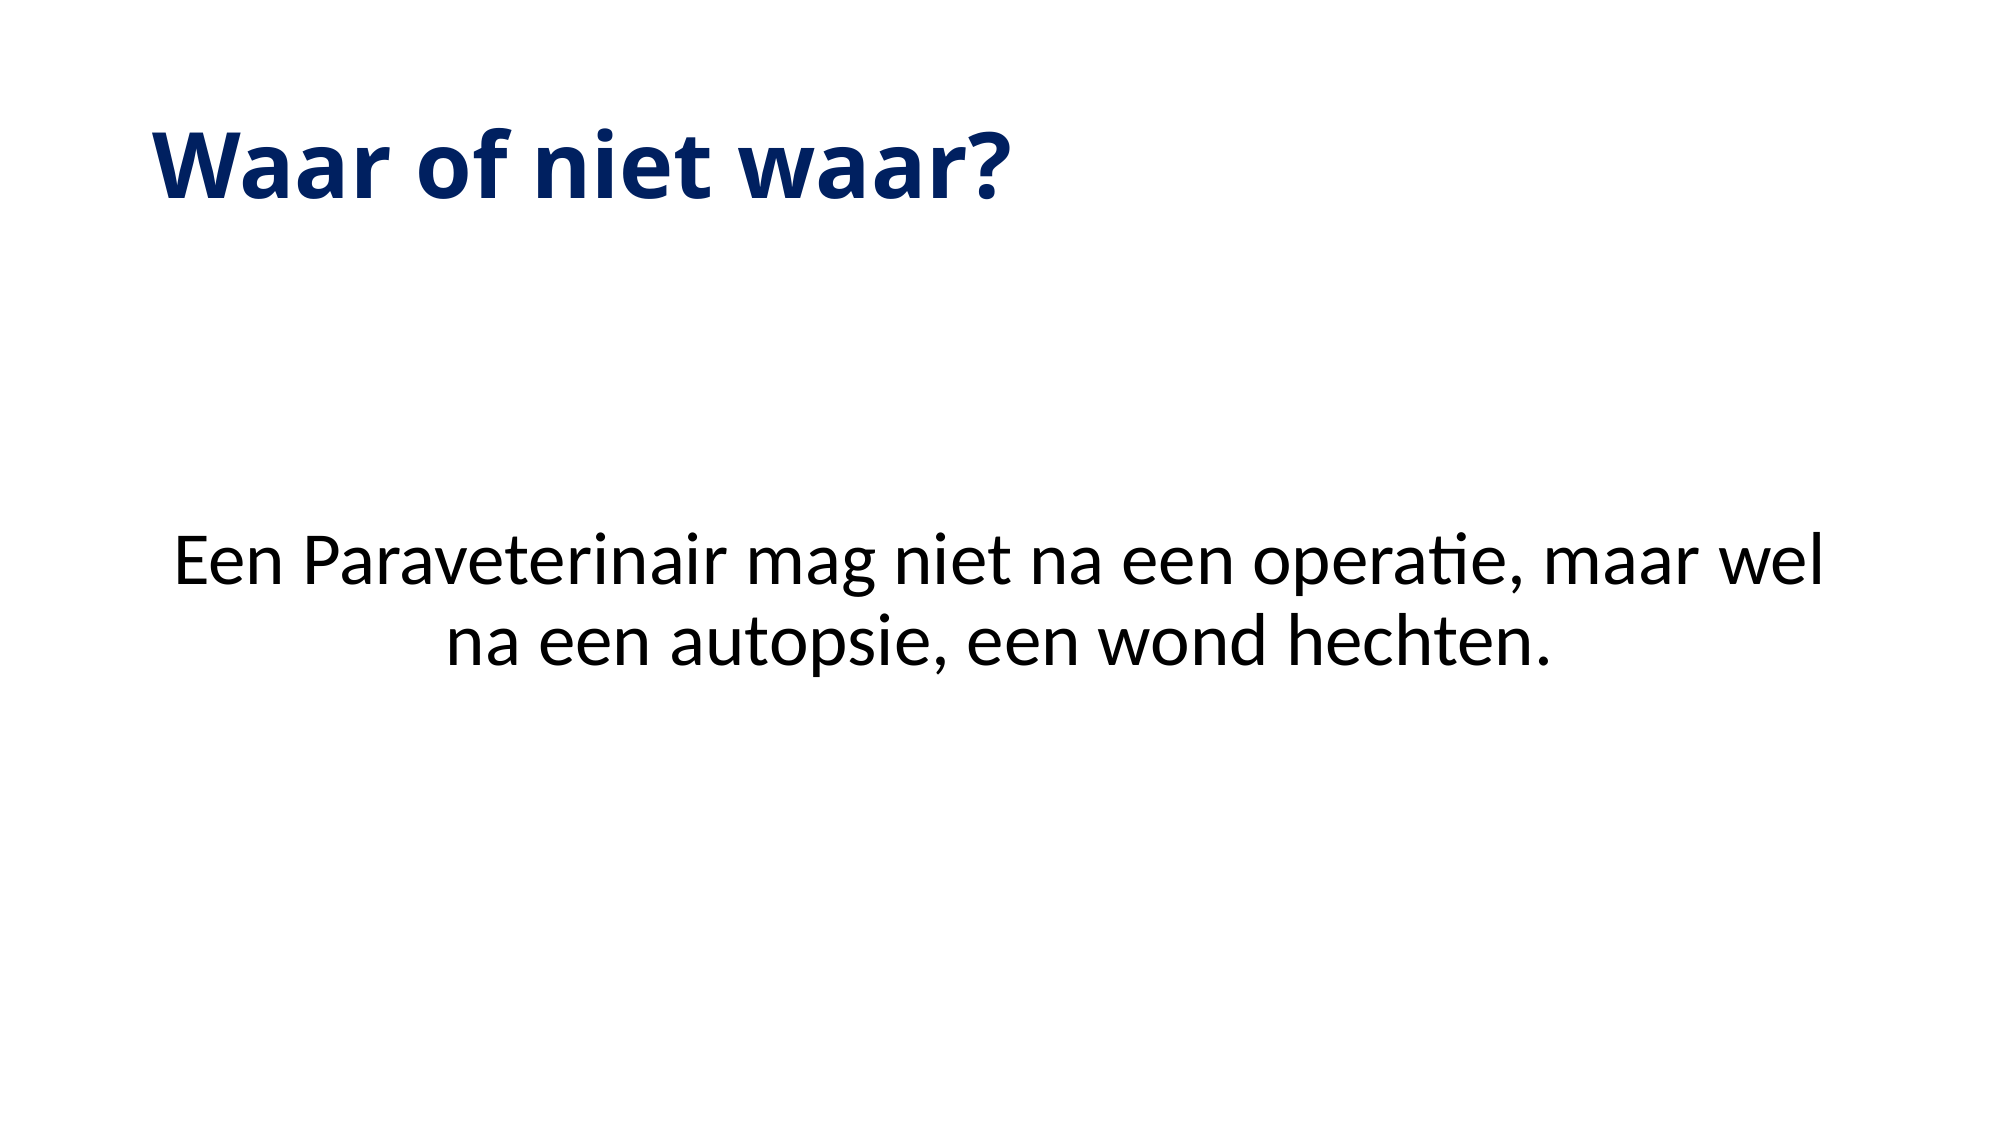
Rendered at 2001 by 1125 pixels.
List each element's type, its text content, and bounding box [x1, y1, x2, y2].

title Waar of niet waar? [137, 59, 1863, 278]
list Een Paraveterinair mag niet na een operatie, maar wel na een autopsie, een wond hechten. [137, 299, 1863, 1014]
